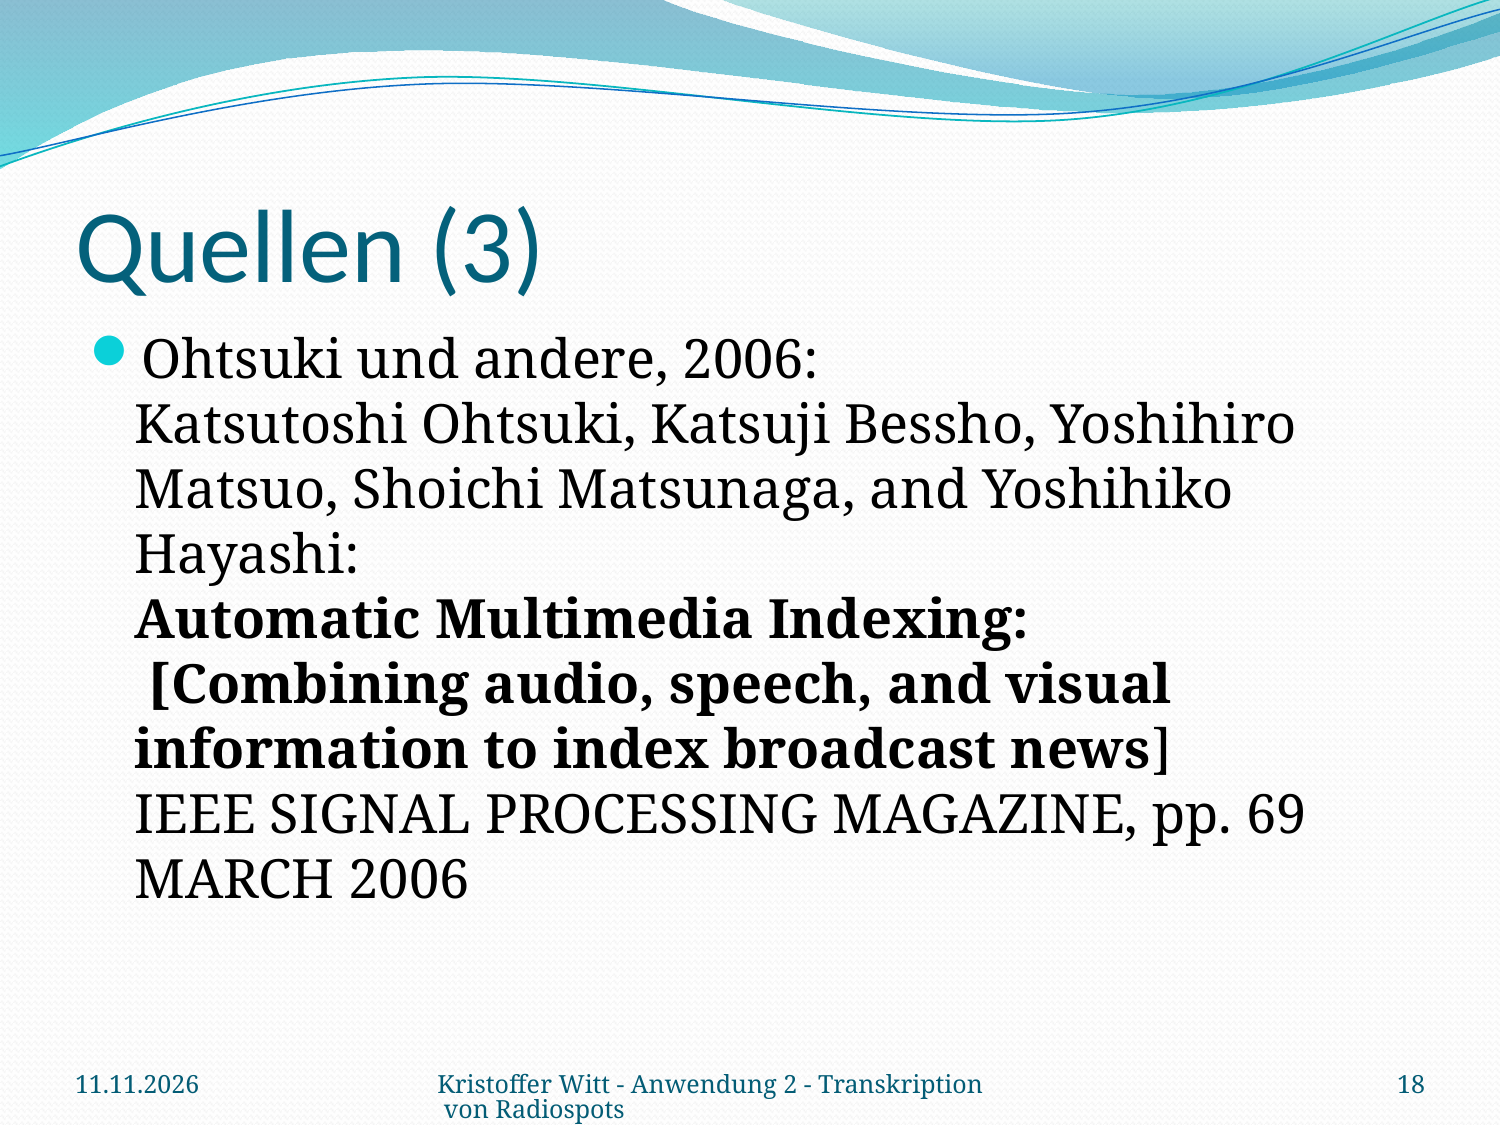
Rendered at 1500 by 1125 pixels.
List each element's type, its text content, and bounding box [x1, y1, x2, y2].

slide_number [75, 1042, 425, 1103]
list Ohtsuki und andere, 2006: Katsutoshi Ohtsuki, Katsuji Bessho, Yoshihiro Matsuo, Shoichi Matsunaga, and Yoshihiko Hayashi: Automatic Multimedia Indexing: [Combining audio, speech, and visual information to index broadcast news] IEEE SIGNAL PROCESSING MAGAZINE, pp. 69 MARCH 2006 [75, 317, 1425, 1038]
slide_number 18 [1299, 1042, 1425, 1103]
footer Kristoffer Witt - Anwendung 2 - Transkription von Radiospots [437, 1042, 988, 1103]
title Quellen (3) [75, 115, 1425, 303]
